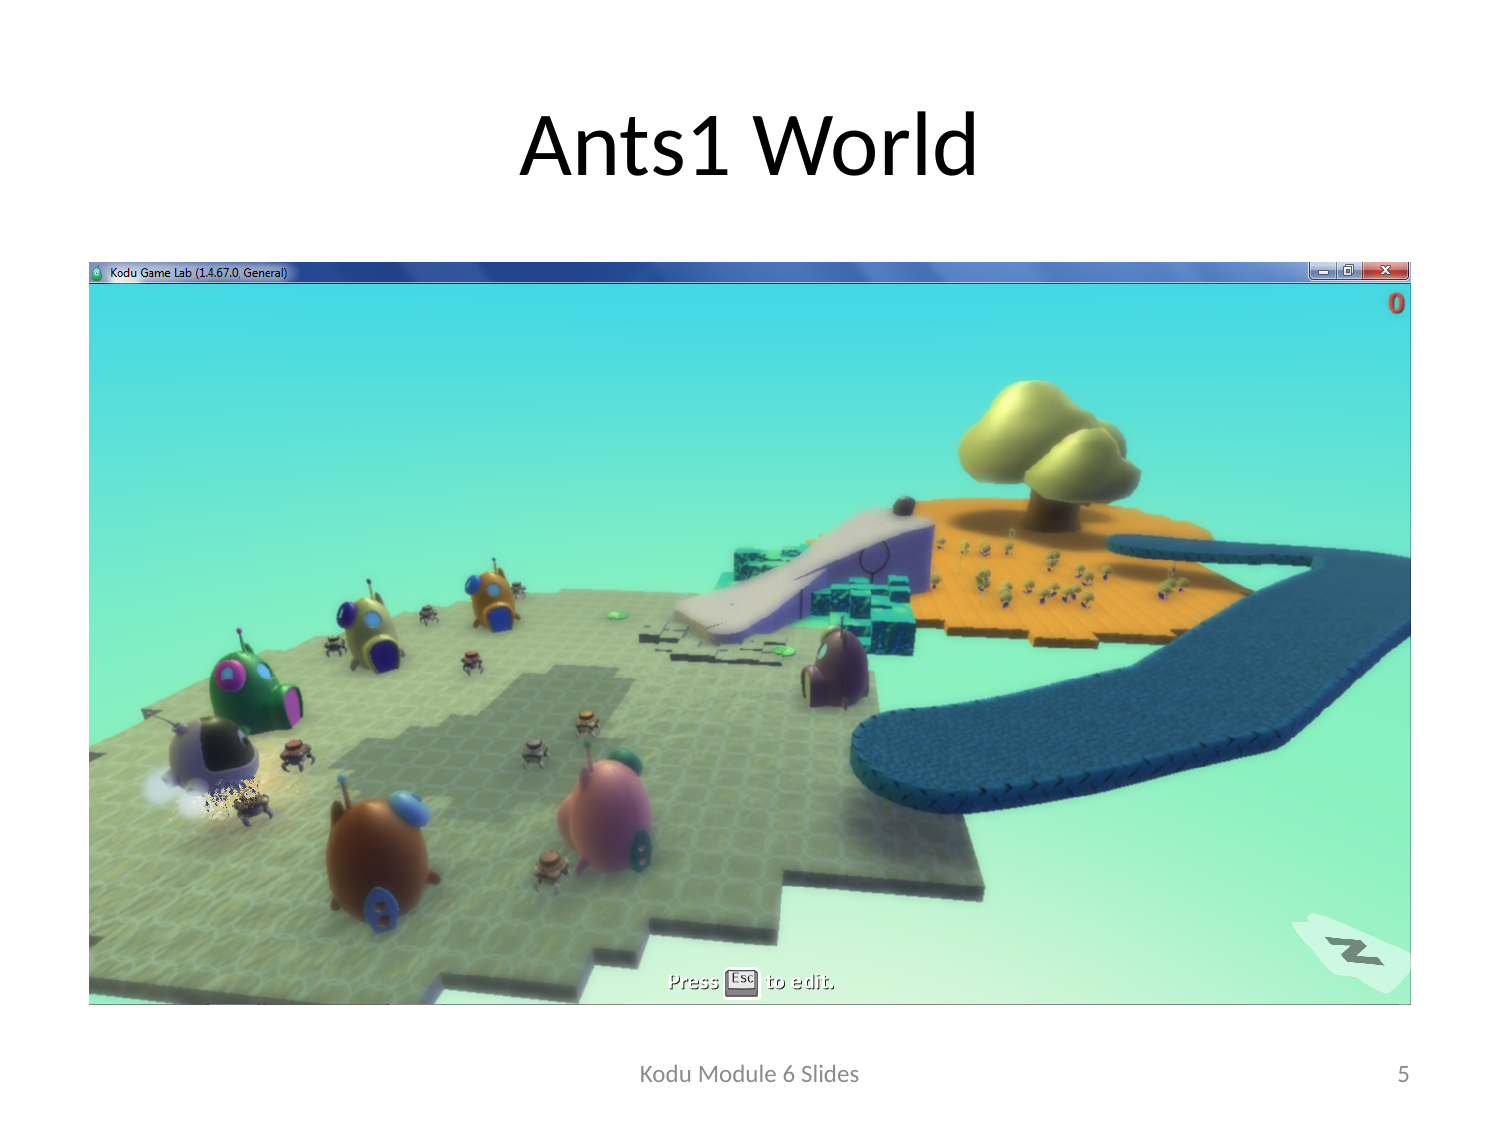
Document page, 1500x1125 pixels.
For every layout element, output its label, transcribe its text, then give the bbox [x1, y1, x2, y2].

footer Kodu Module 6 Slides [512, 1042, 988, 1103]
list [89, 262, 1411, 1006]
title Ants1 World [75, 45, 1425, 233]
slide_number 5 [1074, 1042, 1425, 1103]
